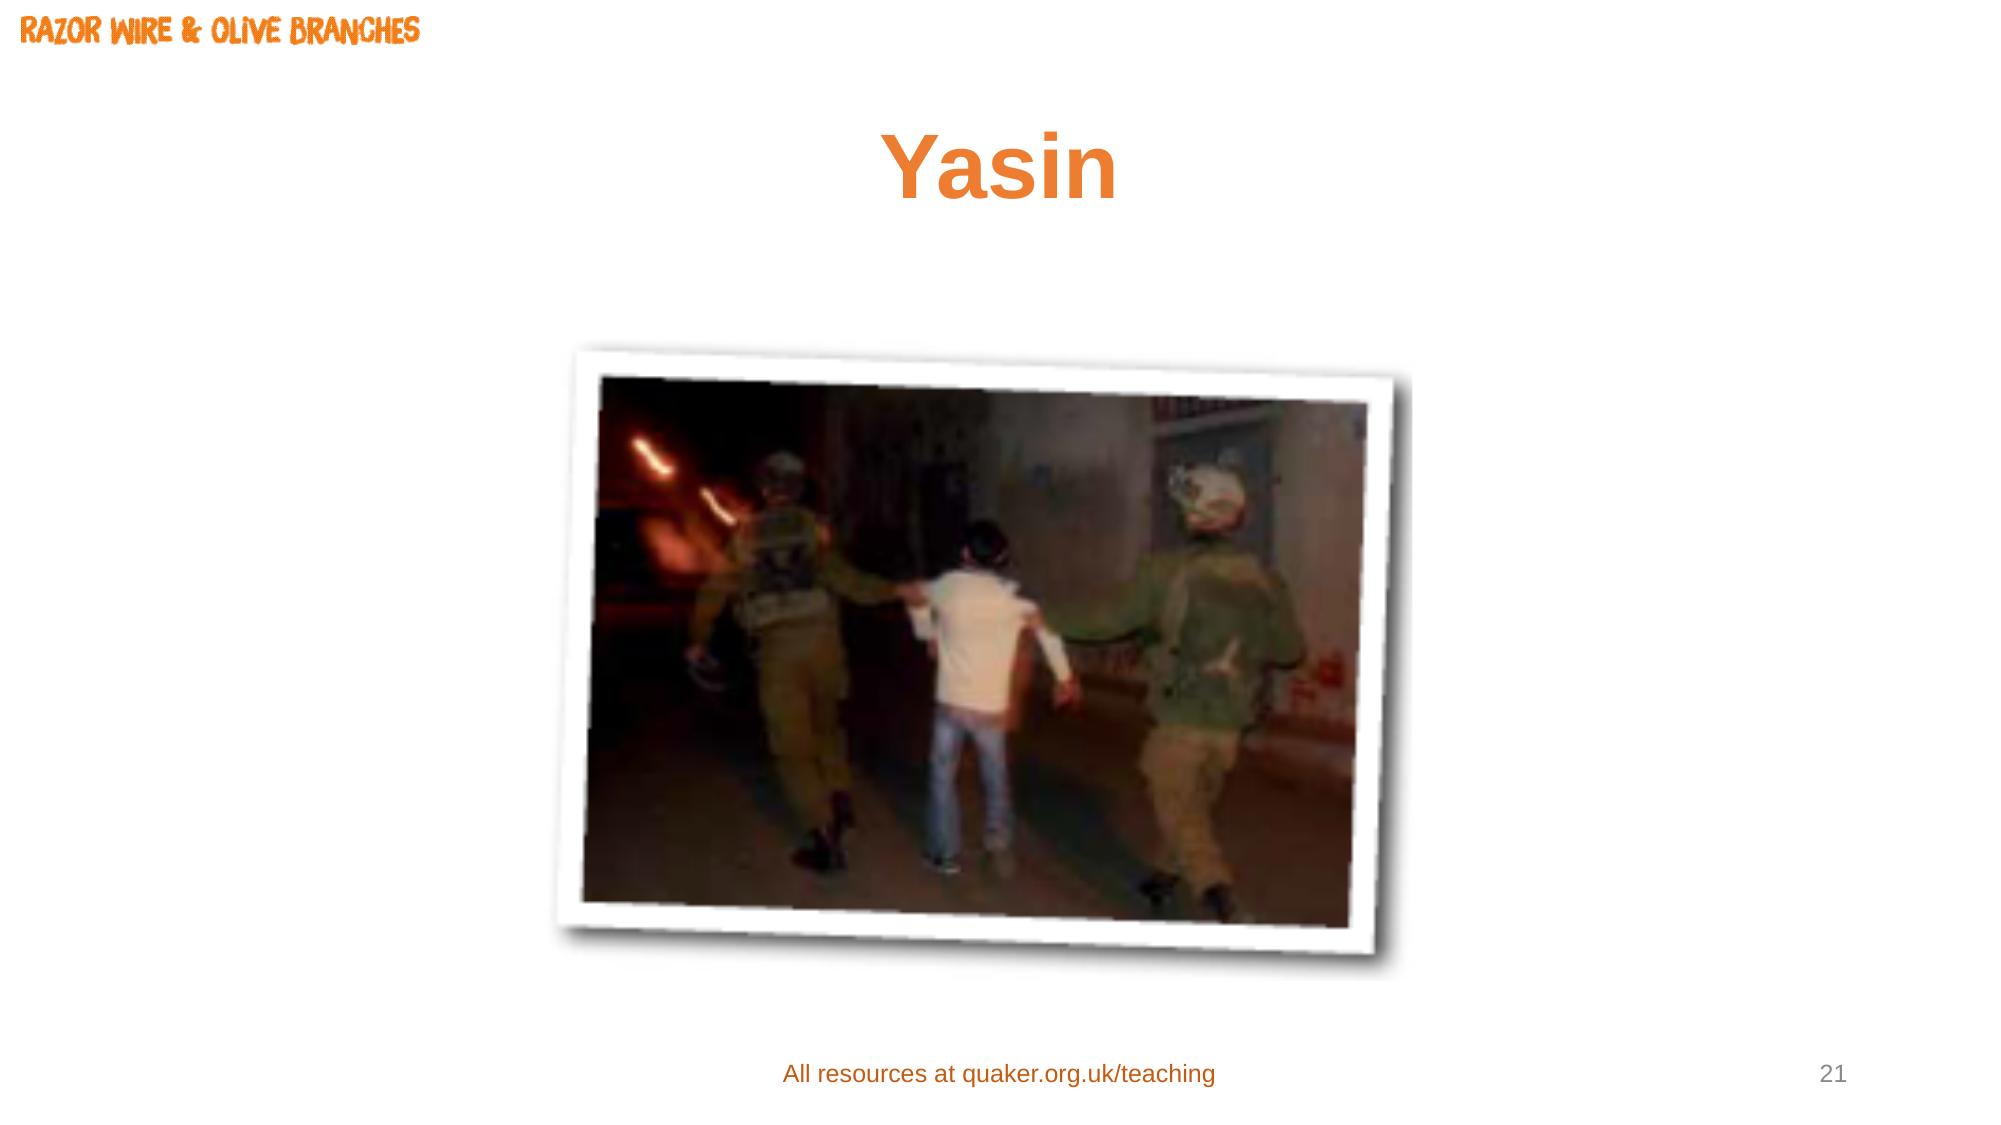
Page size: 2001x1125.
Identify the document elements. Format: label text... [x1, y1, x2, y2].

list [544, 338, 1413, 981]
slide_number 21 [1412, 1042, 1863, 1103]
footer All resources at quaker.org.uk/teaching [662, 1042, 1338, 1103]
title Yasin [137, 59, 1863, 278]
